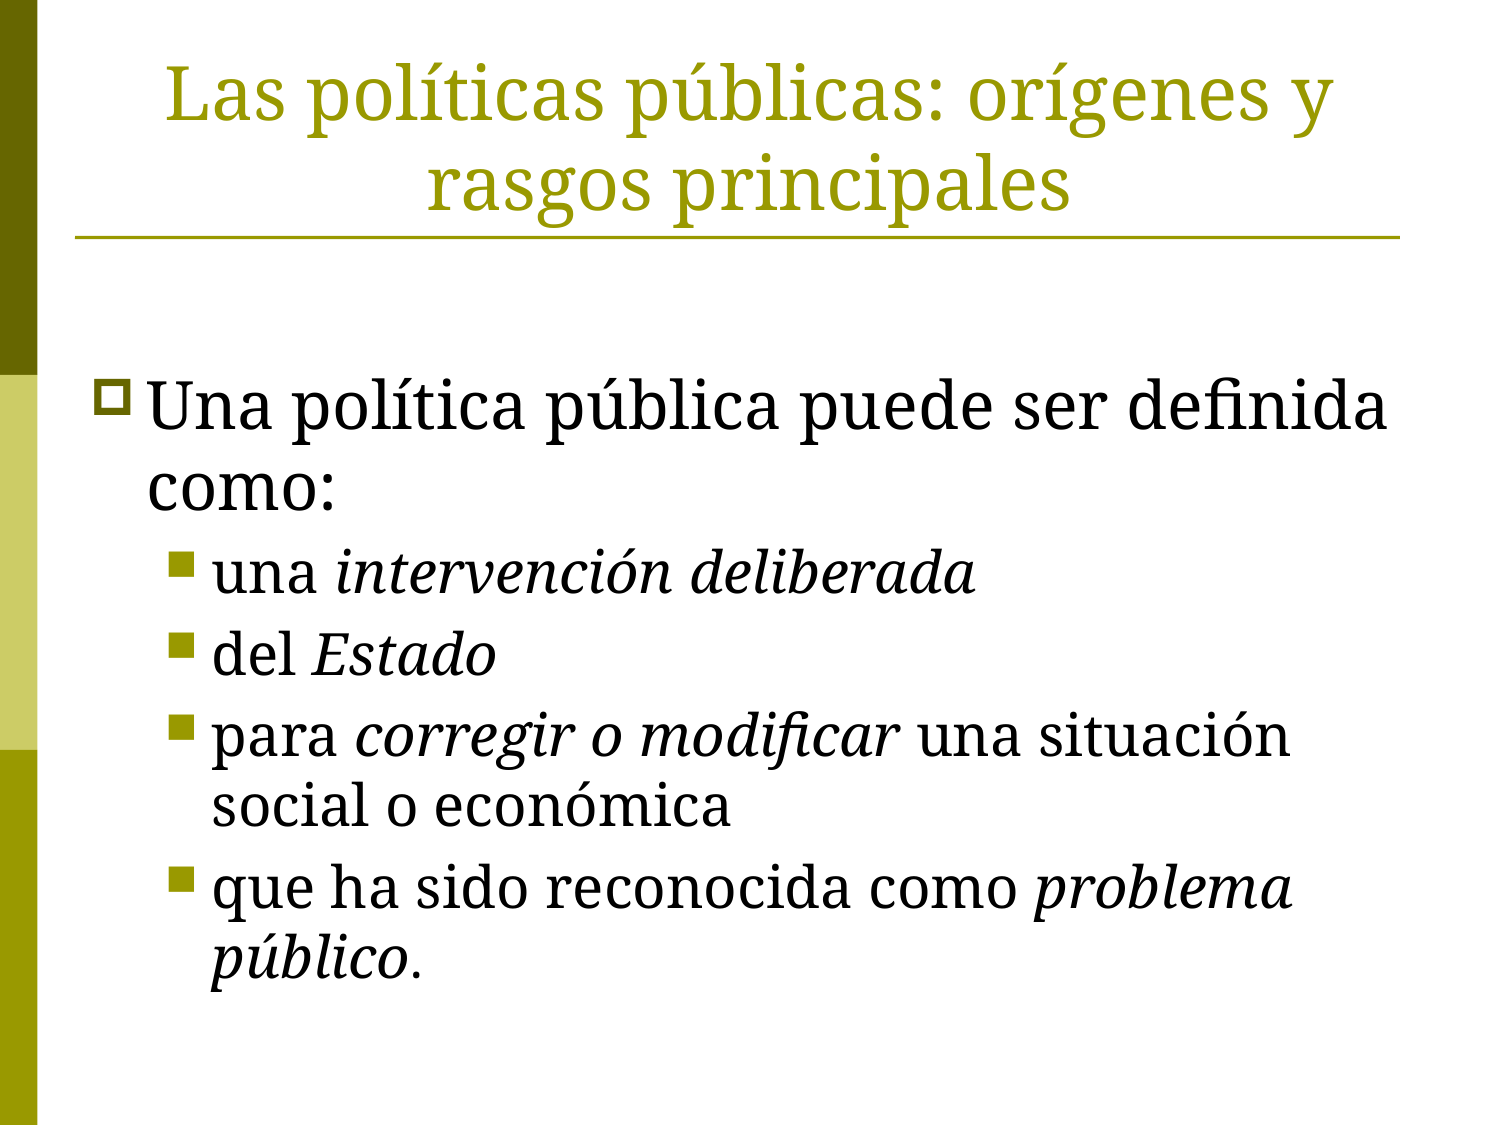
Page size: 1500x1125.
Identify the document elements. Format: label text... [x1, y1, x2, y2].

list Una política pública puede ser definida como: una intervención deliberada del Estado para corregir o modificar una situación social o económica que ha sido reconocida como problema público. [74, 262, 1426, 1006]
title Las políticas públicas: orígenes y rasgos principales [74, 45, 1426, 233]
